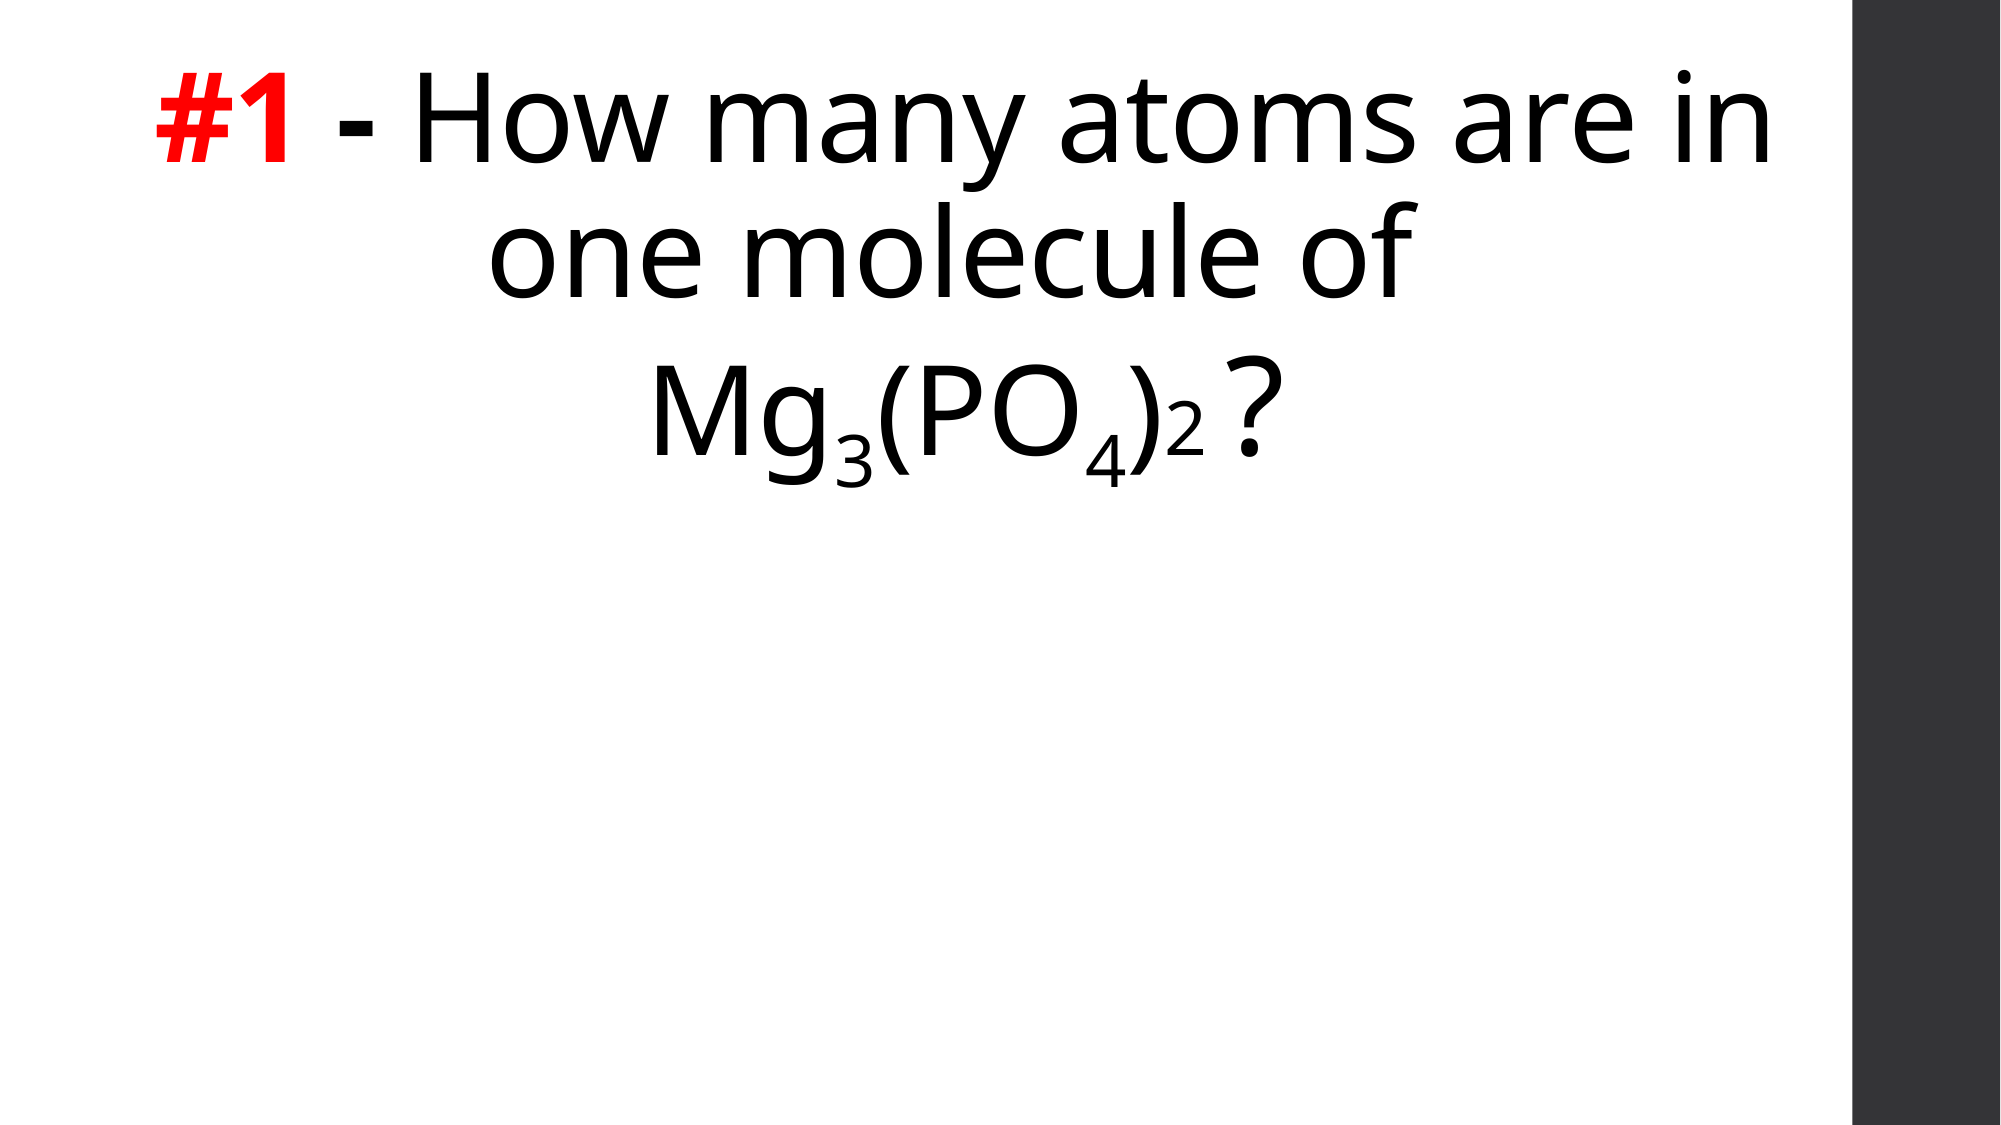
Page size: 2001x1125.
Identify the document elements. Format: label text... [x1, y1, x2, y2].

title #1 - How many atoms are in one molecule of Mg3(PO4)2 ? [112, 112, 1818, 497]
